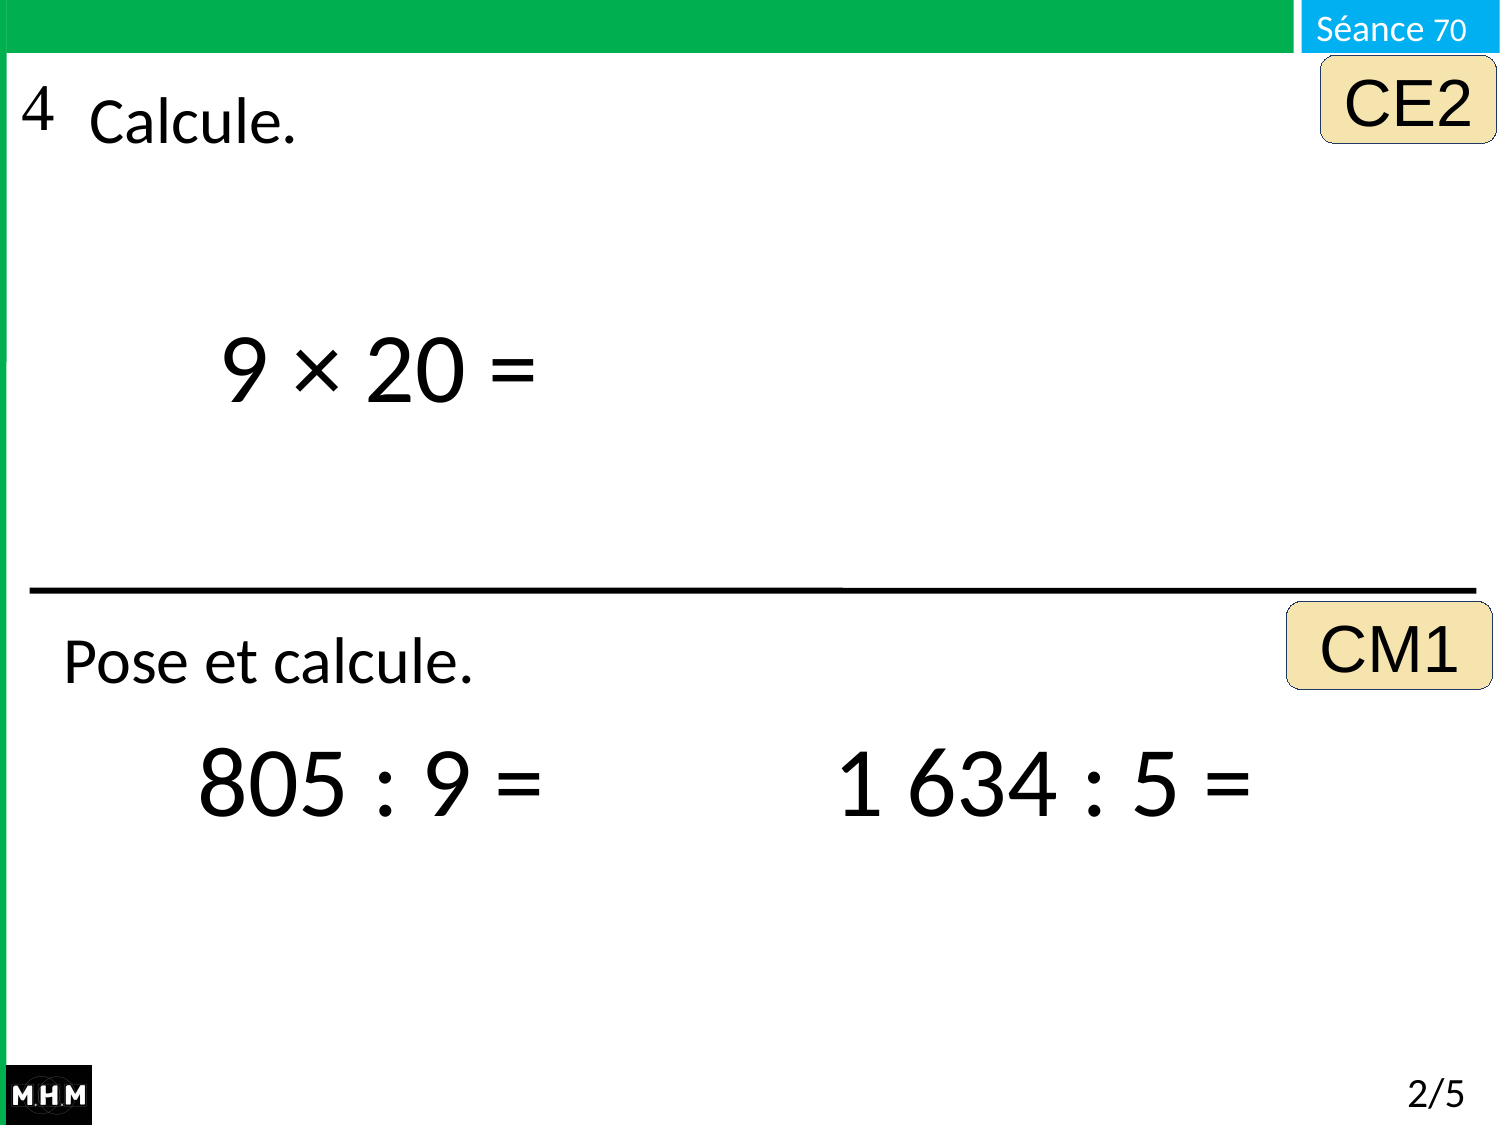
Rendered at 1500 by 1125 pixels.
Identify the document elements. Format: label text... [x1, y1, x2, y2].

text_box CM1 [1286, 601, 1493, 690]
list 2/5 [1373, 1064, 1500, 1125]
text_box Pose et calcule. [48, 619, 620, 706]
text_box 9 × 20 = [96, 295, 683, 430]
text_box 1 634 : 5 = [768, 708, 1340, 844]
text_box 805 : 9 = [96, 708, 668, 844]
title Calcule. [74, 79, 1369, 166]
picture [6, 1065, 92, 1125]
text_box CE2 [1320, 55, 1497, 144]
